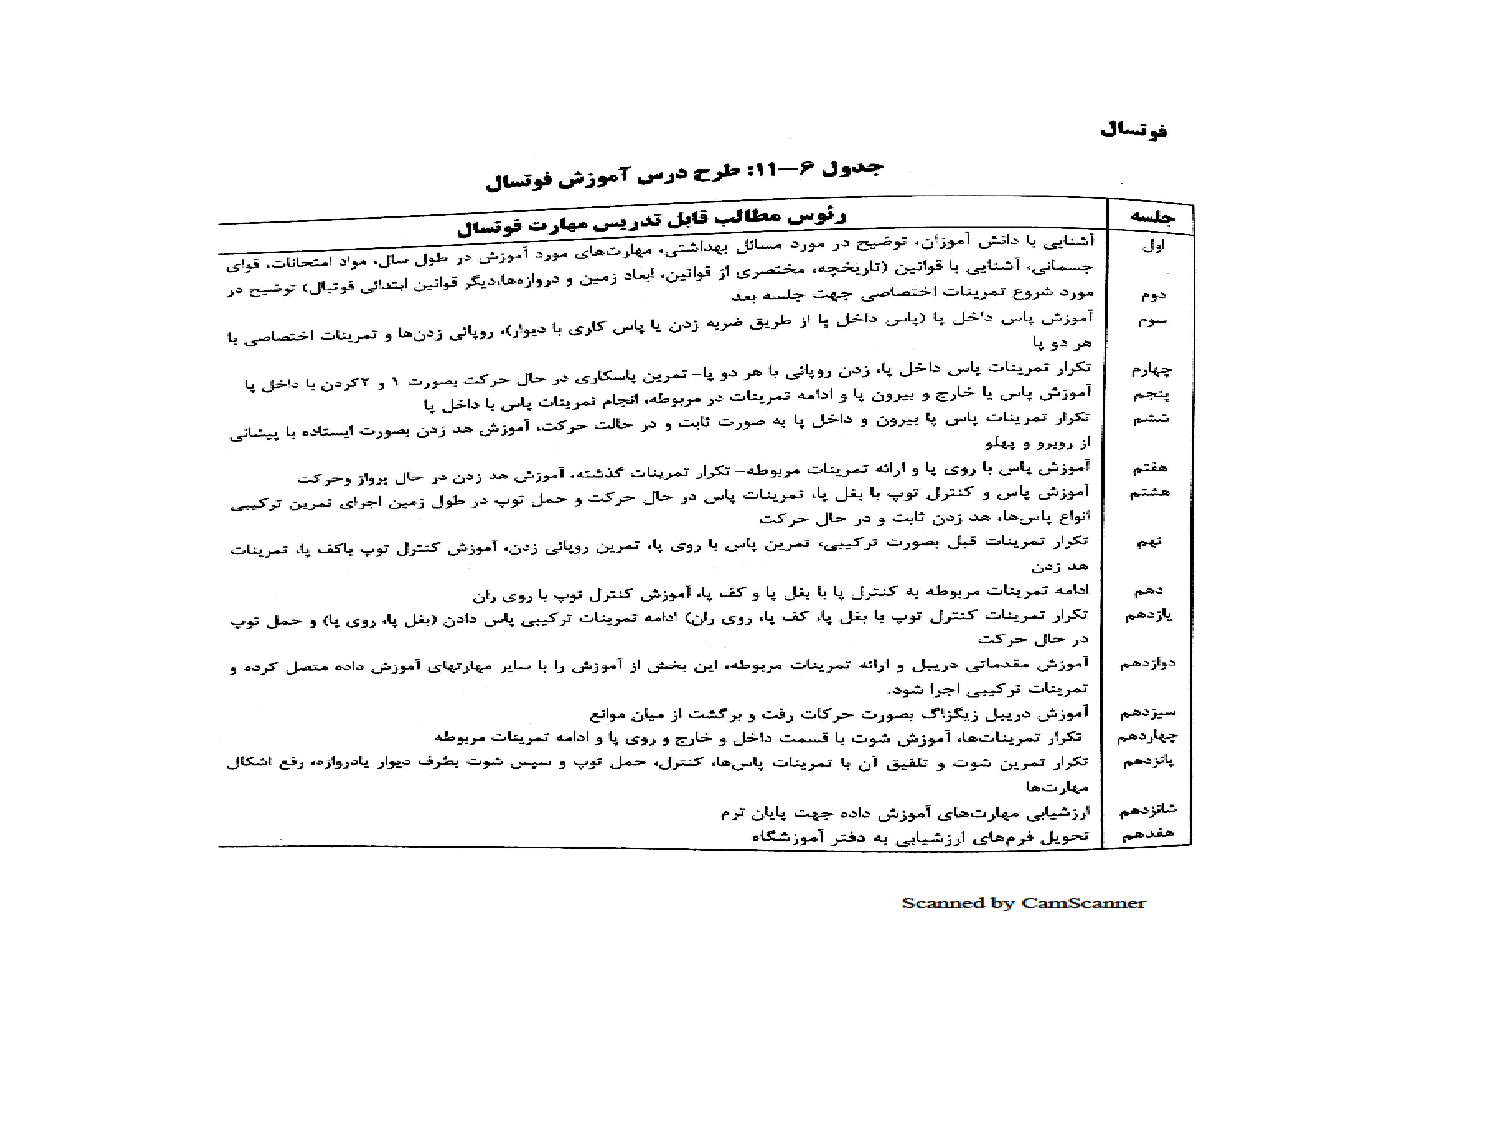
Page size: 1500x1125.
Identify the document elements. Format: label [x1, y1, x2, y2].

text_box [218, 101, 1200, 918]
